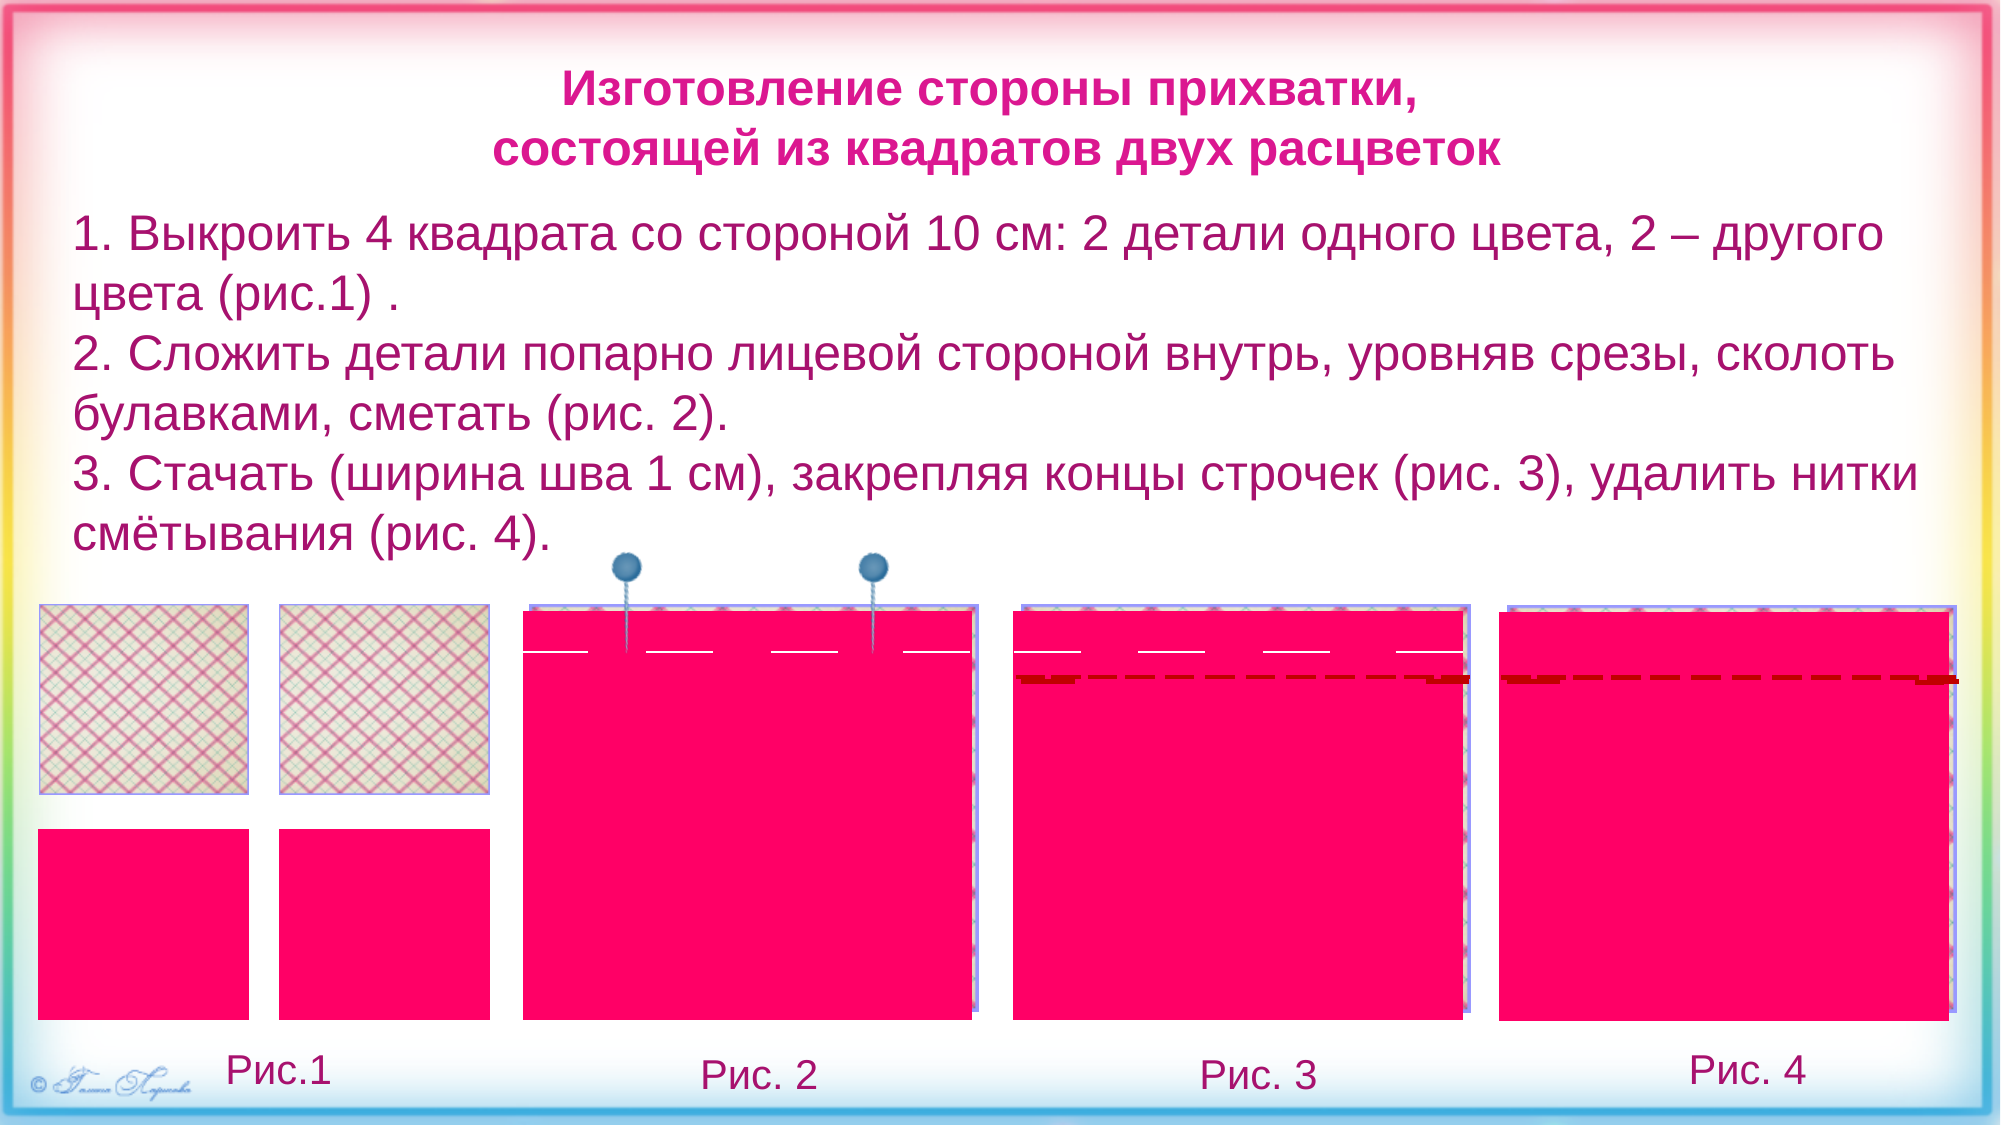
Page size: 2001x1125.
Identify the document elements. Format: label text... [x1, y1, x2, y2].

text_box Изготовление стороны прихватки, состоящей из квадратов двух расцветок [10, 48, 1983, 183]
text_box Рис. 4 [1673, 1035, 1822, 1101]
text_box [1499, 605, 1960, 1021]
picture [0, 0, 2001, 1125]
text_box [1013, 604, 1471, 1020]
text_box 1. Выкроить 4 квадрата со стороной 10 см: 2 детали одного цвета, 2 – другого цвета (рис.1) . 2. Сложить детали попарно лицевой стороной внутрь, уровняв срезы, сколоть булавками, сметать (рис. 2). 3. Стачать (ширина шва 1 см), закрепляя концы строчек (рис. 3), удалить нитки смётывания (рис. 4). [57, 193, 1949, 569]
text_box Рис.1 [210, 1035, 348, 1101]
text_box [521, 532, 979, 1020]
text_box Рис. 3 [1184, 1040, 1333, 1106]
text_box Рис. 2 [685, 1041, 834, 1106]
